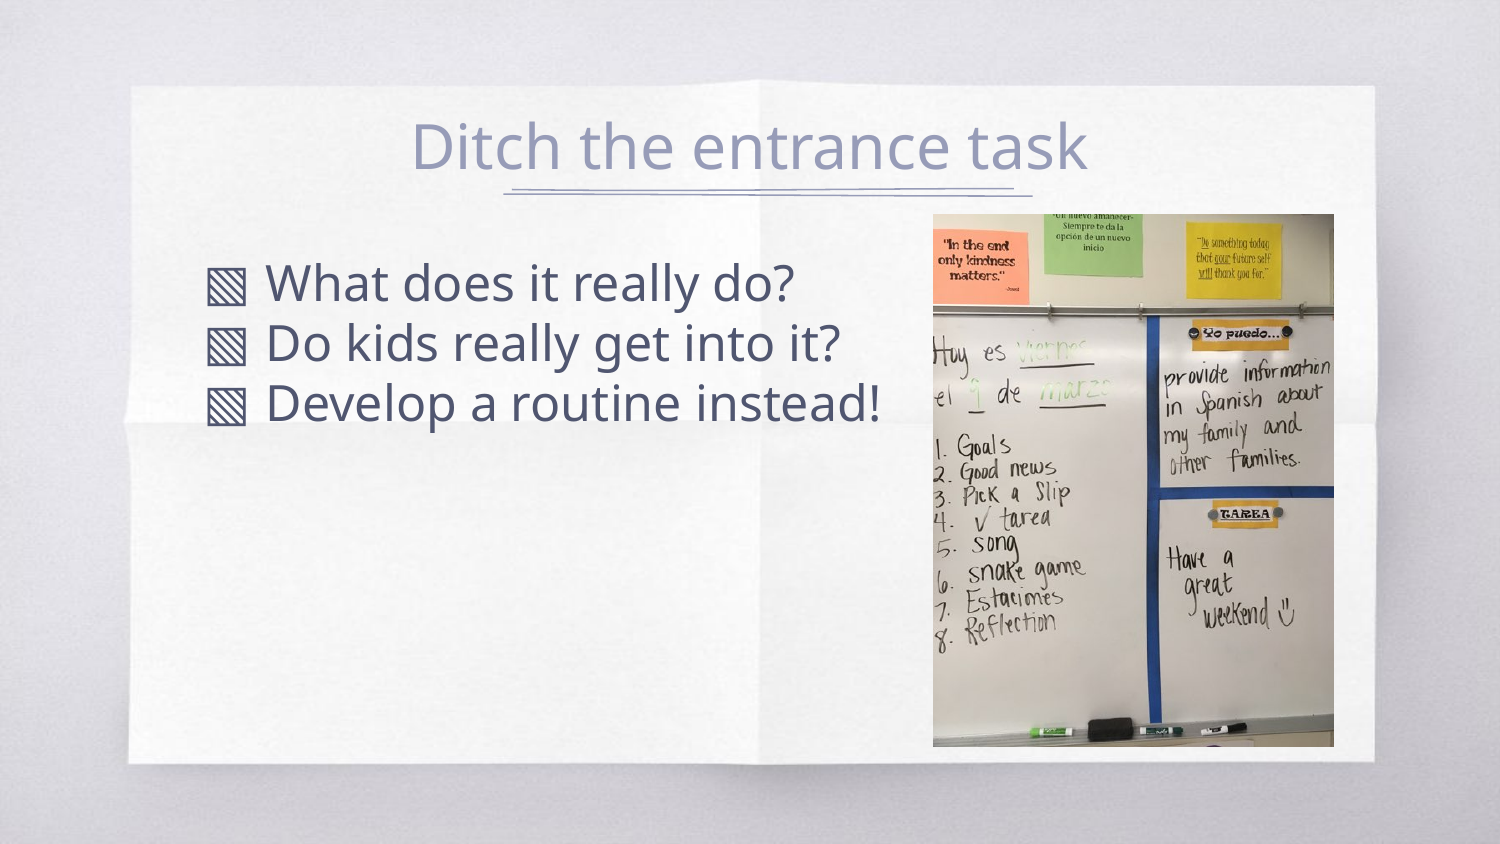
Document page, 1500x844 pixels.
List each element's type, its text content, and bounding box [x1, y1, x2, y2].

picture [0, 0, 1500, 844]
title Ditch the entrance task [168, 84, 1332, 197]
list What does it really do? Do kids really get into it? Develop a routine instead! [175, 236, 928, 739]
